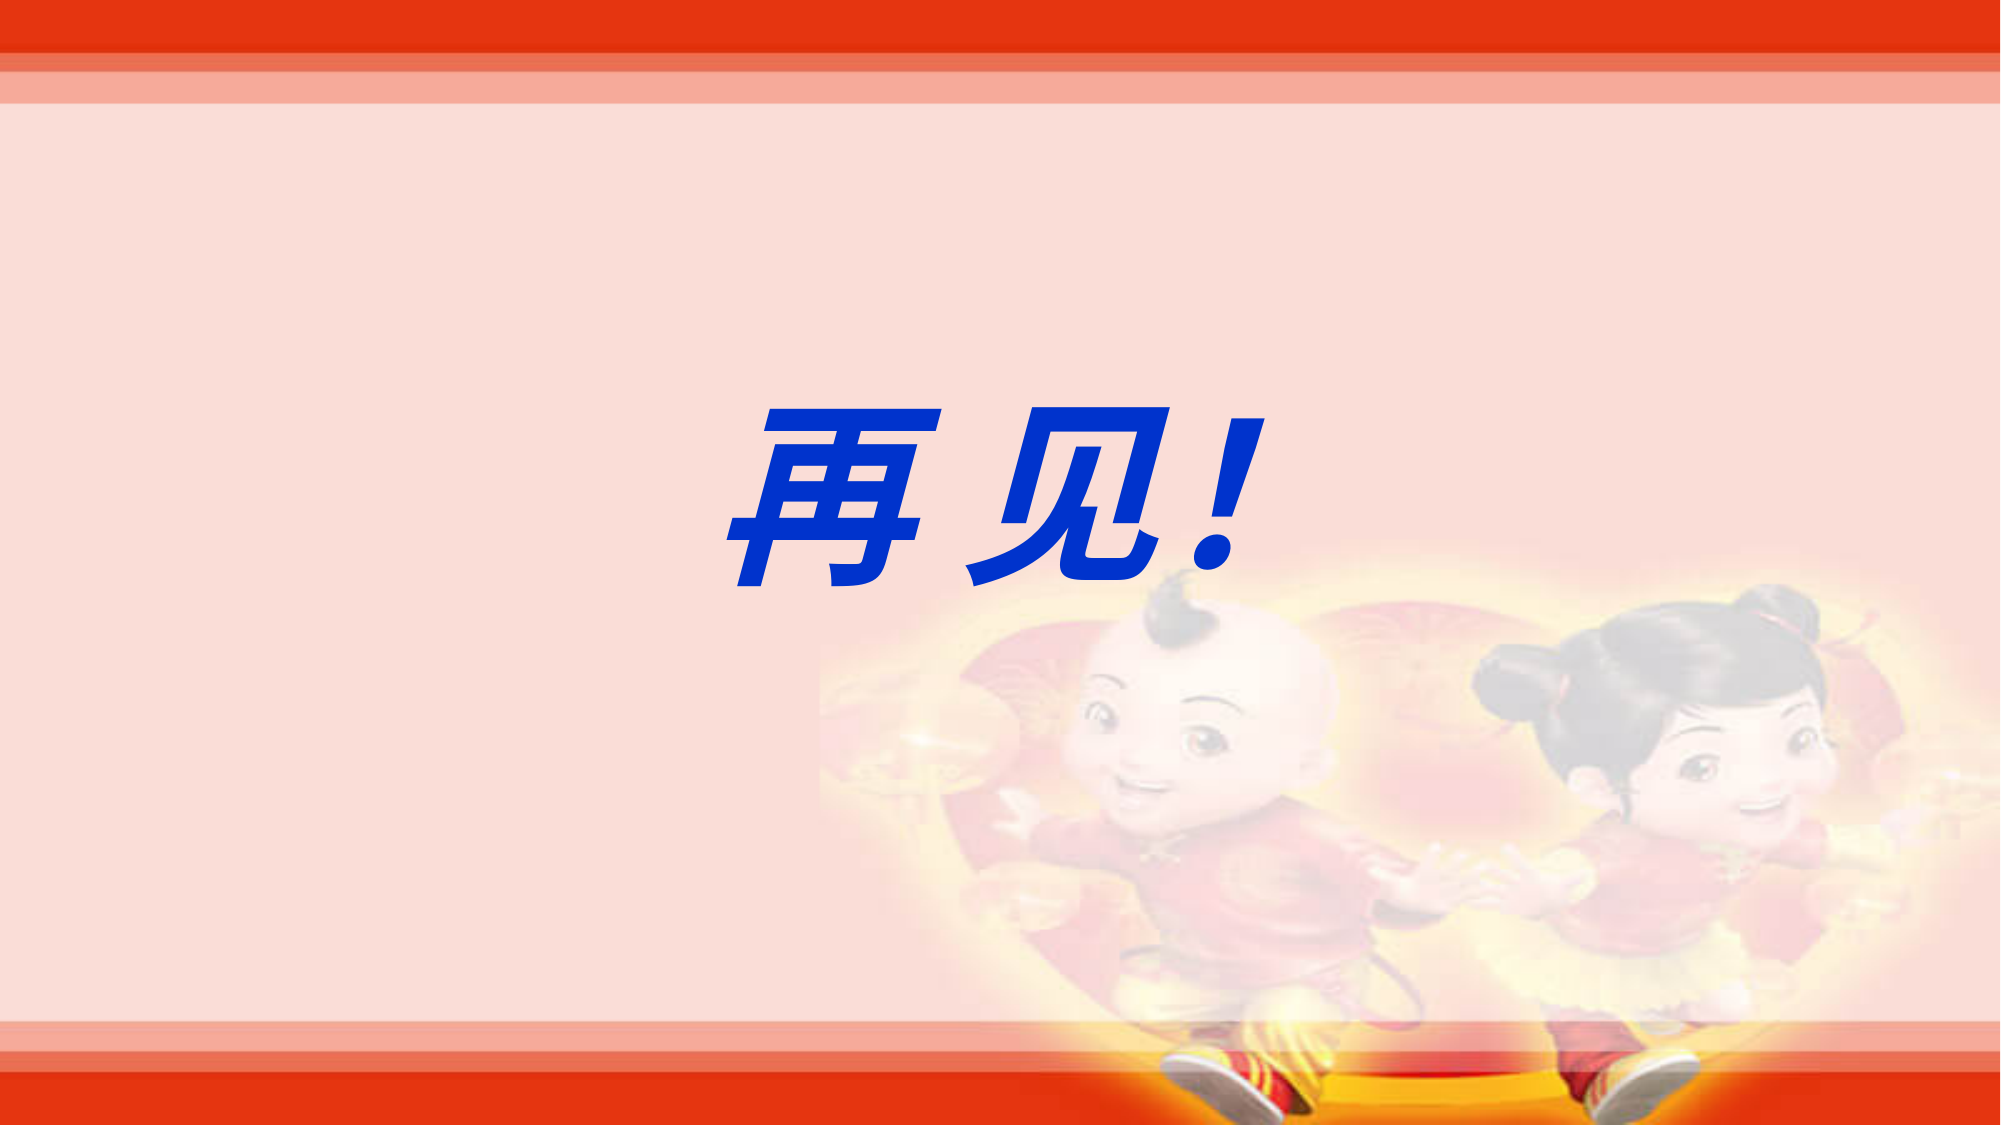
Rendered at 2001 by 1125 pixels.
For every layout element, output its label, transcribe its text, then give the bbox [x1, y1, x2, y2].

picture [0, 0, 2001, 1125]
text_box 再 见！ [698, 361, 1374, 617]
